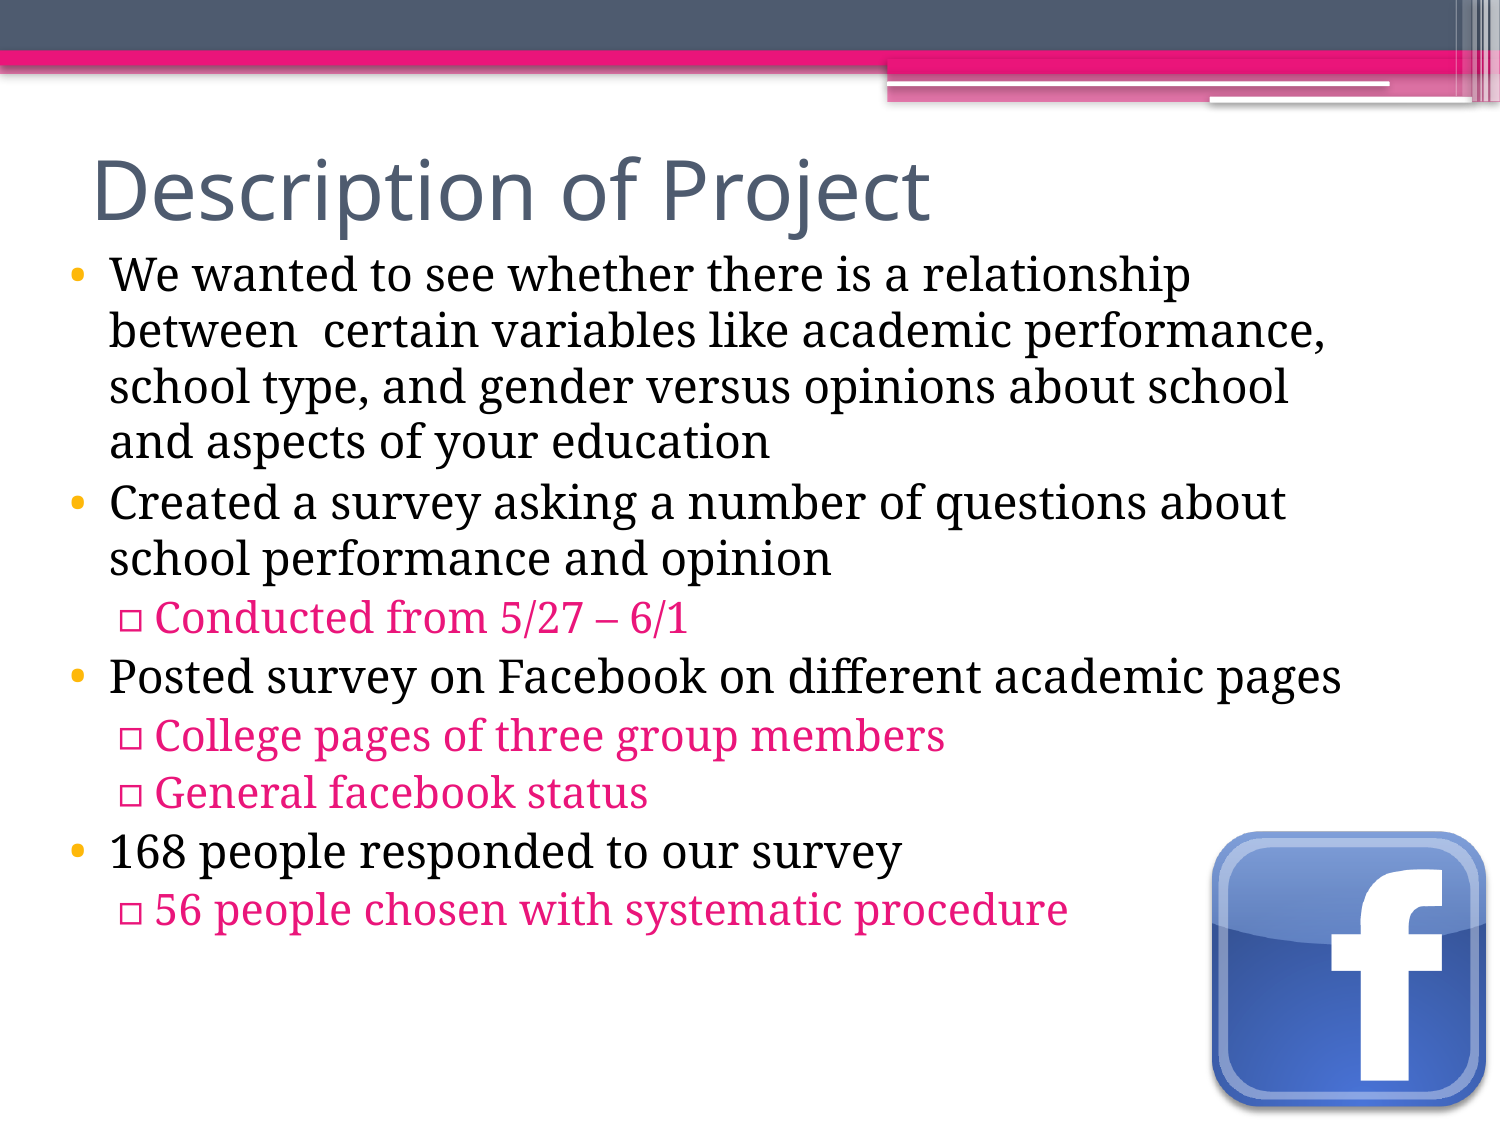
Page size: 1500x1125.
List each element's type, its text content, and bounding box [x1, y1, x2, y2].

title Description of Project [74, 99, 1426, 276]
picture [1199, 824, 1500, 1125]
list We wanted to see whether there is a relationship between certain variables like academic performance, school type, and gender versus opinions about school and aspects of your education Created a survey asking a number of questions about school performance and opinion Conducted from 5/27 – 6/1 Posted survey on Facebook on different academic pages College pages of three group members General facebook status 168 people responded to our survey 56 people chosen with systematic procedure [37, 237, 1388, 948]
